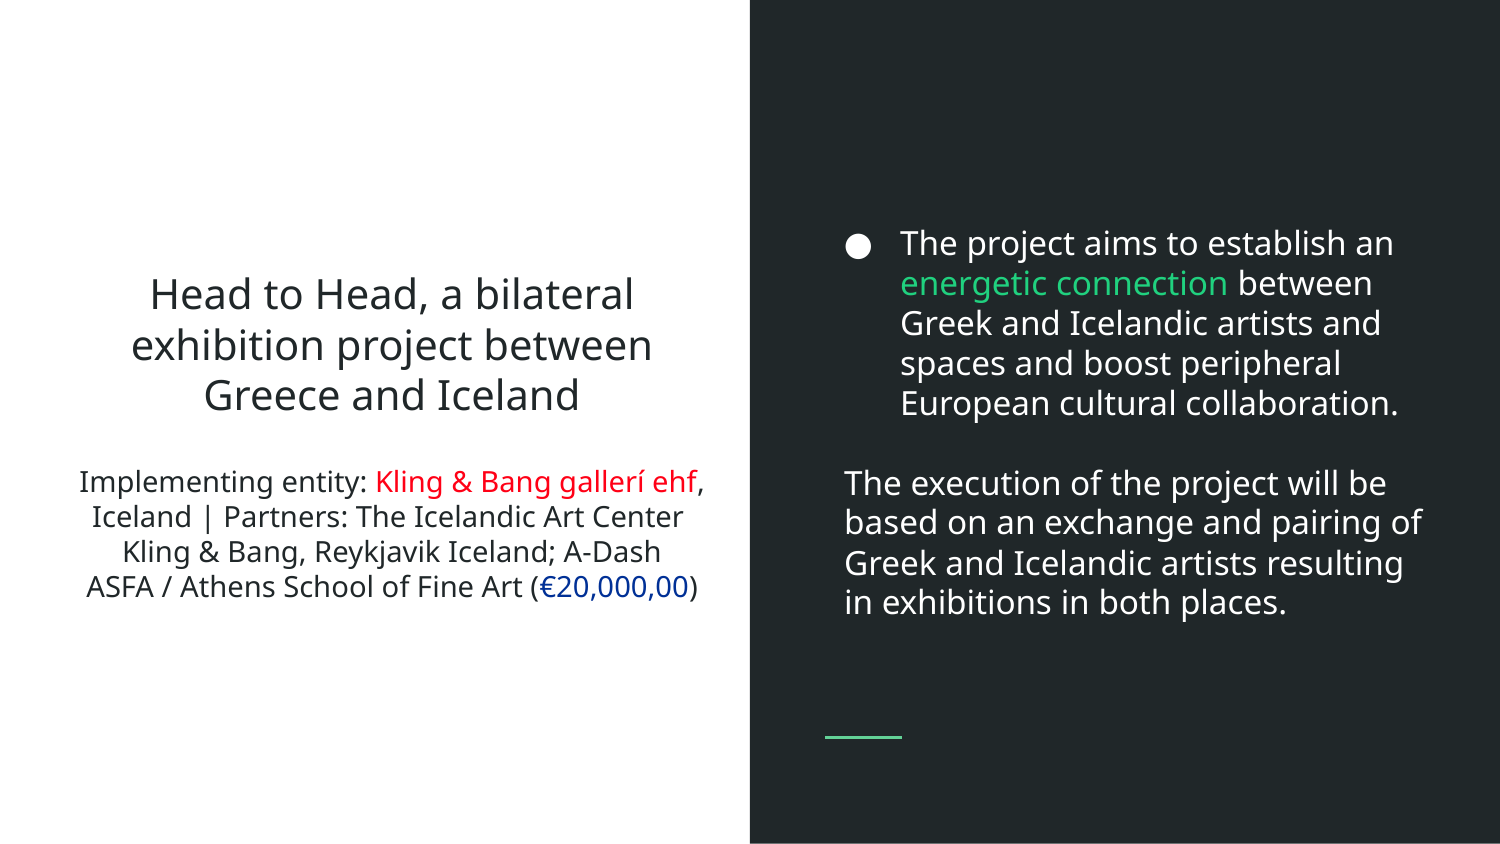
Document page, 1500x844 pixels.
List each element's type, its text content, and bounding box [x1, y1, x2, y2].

list The project aims to establish an energetic connection between Greek and Icelandic artists and spaces and boost peripheral European cultural collaboration. The execution of the project will be based on an exchange and pairing of Greek and Icelandic artists resulting in exhibitions in both places. [810, 118, 1440, 725]
title Head to Head, a bilateral exhibition project between Greece and Iceland Implementing entity: Kling & Bang gallerí ehf, Iceland | Partners: The Icelandic Art Center Kling & Bang, Reykjavik Iceland; A-Dash ASFA / Athens School of Fine Art (€20,000,00) [60, 439, 724, 619]
